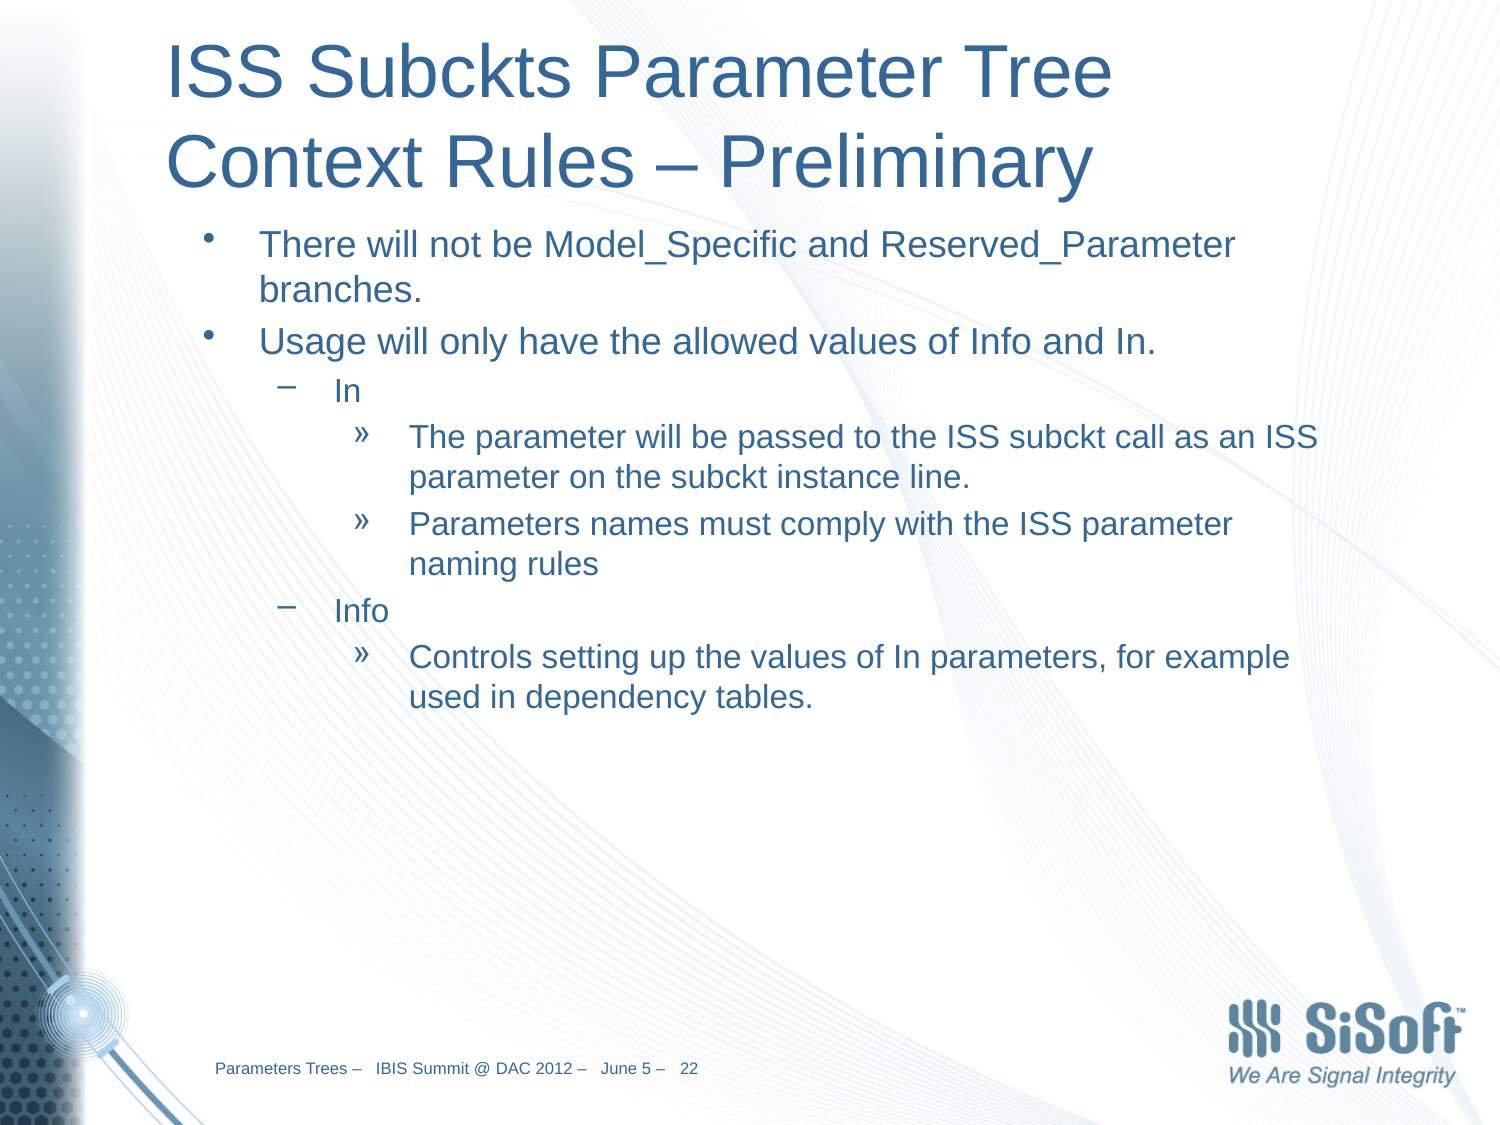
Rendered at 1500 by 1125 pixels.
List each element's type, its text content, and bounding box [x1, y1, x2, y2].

list There will not be Model_Specific and Reserved_Parameter branches. Usage will only have the allowed values of Info and In. In The parameter will be passed to the ISS subckt call as an ISS parameter on the subckt instance line. Parameters names must comply with the ISS parameter naming rules Info Controls setting up the values of In parameters, for example used in dependency tables. [187, 212, 1363, 963]
picture [0, 0, 1500, 1125]
footer Parameters Trees – IBIS Summit @ DAC 2012 – June 5 – 22 [200, 1050, 975, 1104]
title ISS Subckts Parameter Tree Context Rules – Preliminary [150, 37, 1300, 188]
